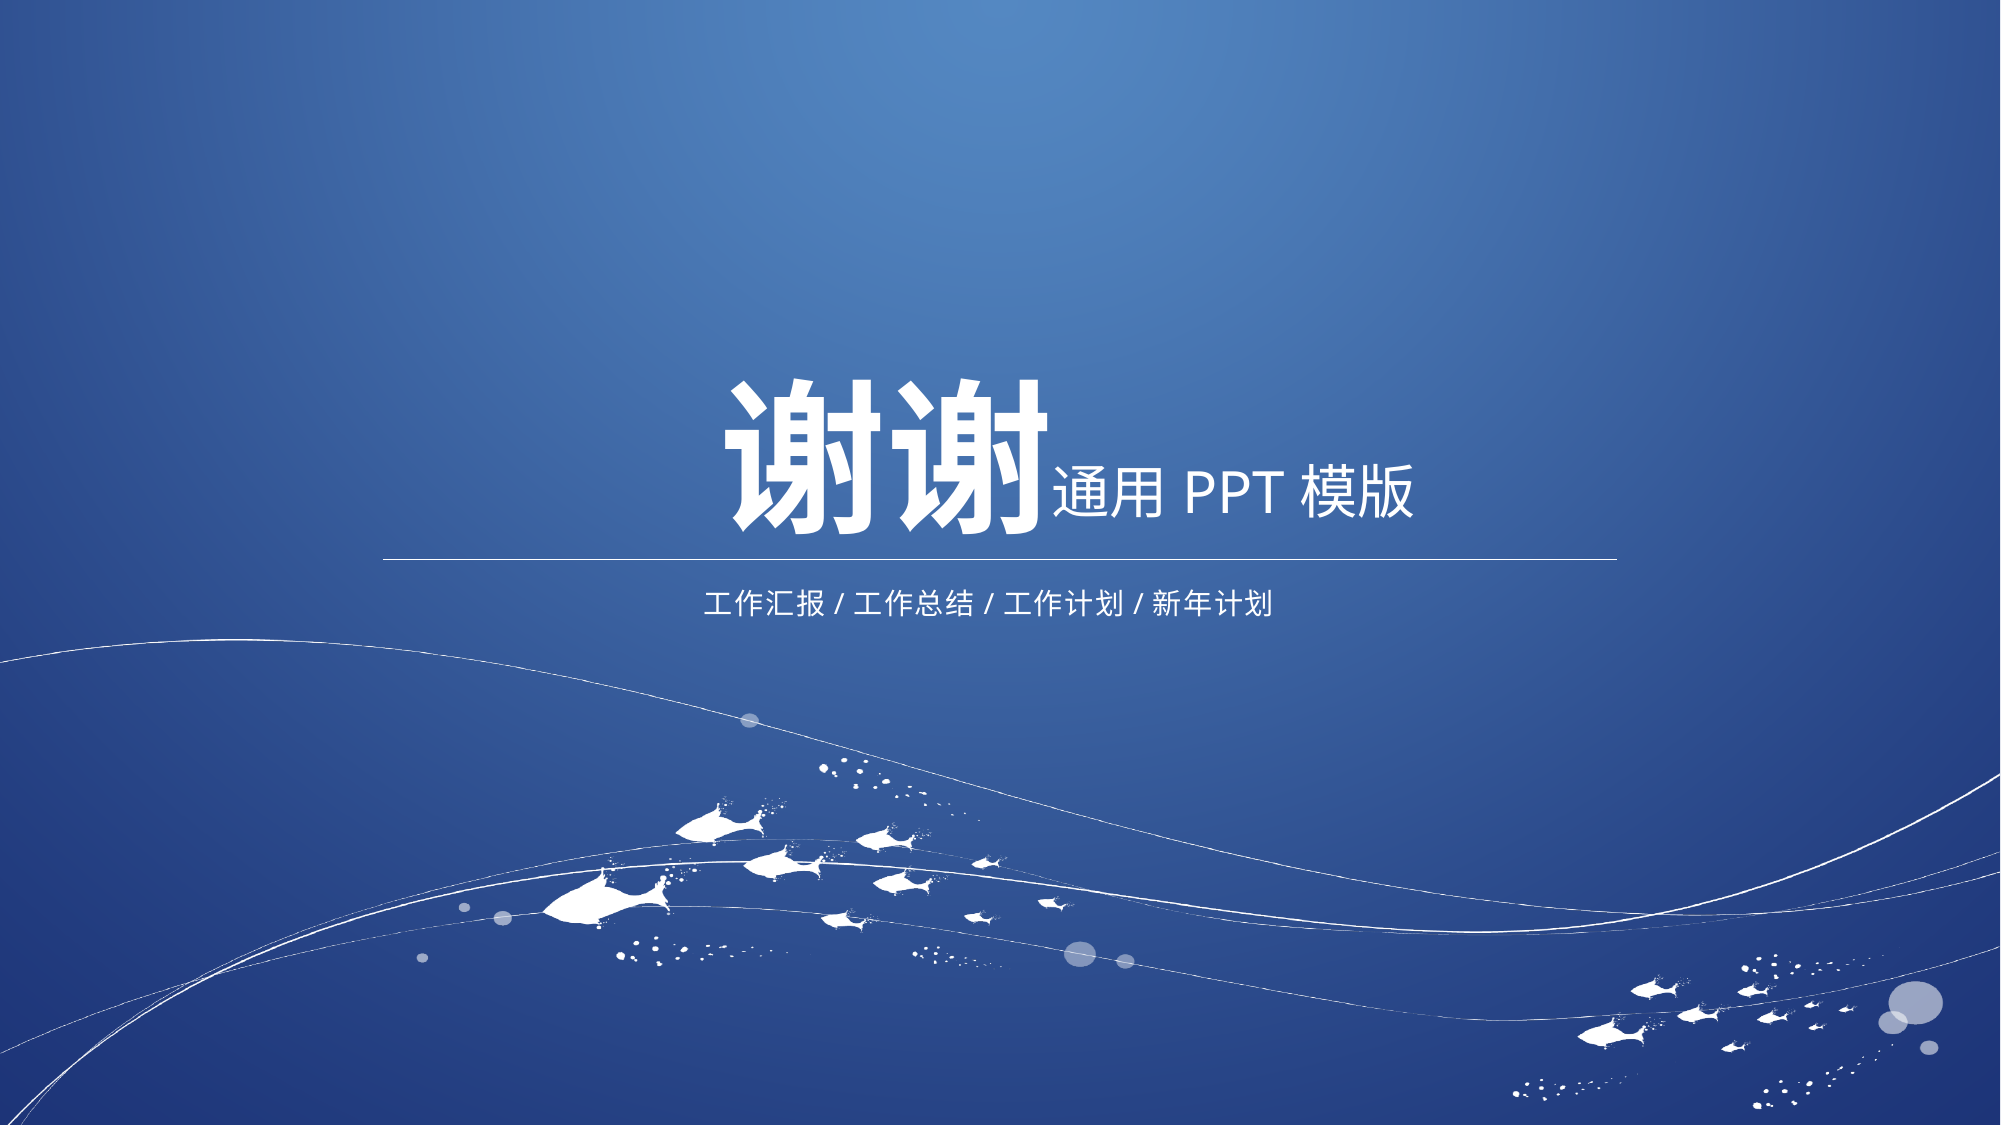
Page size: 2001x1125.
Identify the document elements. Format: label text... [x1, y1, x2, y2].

text_box 通用PPT模版 [1068, 448, 1431, 533]
picture [0, 0, 2001, 1125]
text_box 谢谢 [704, 346, 1068, 559]
text_box 工作汇报/工作总结/工作计划/新年计划 [689, 577, 1289, 601]
